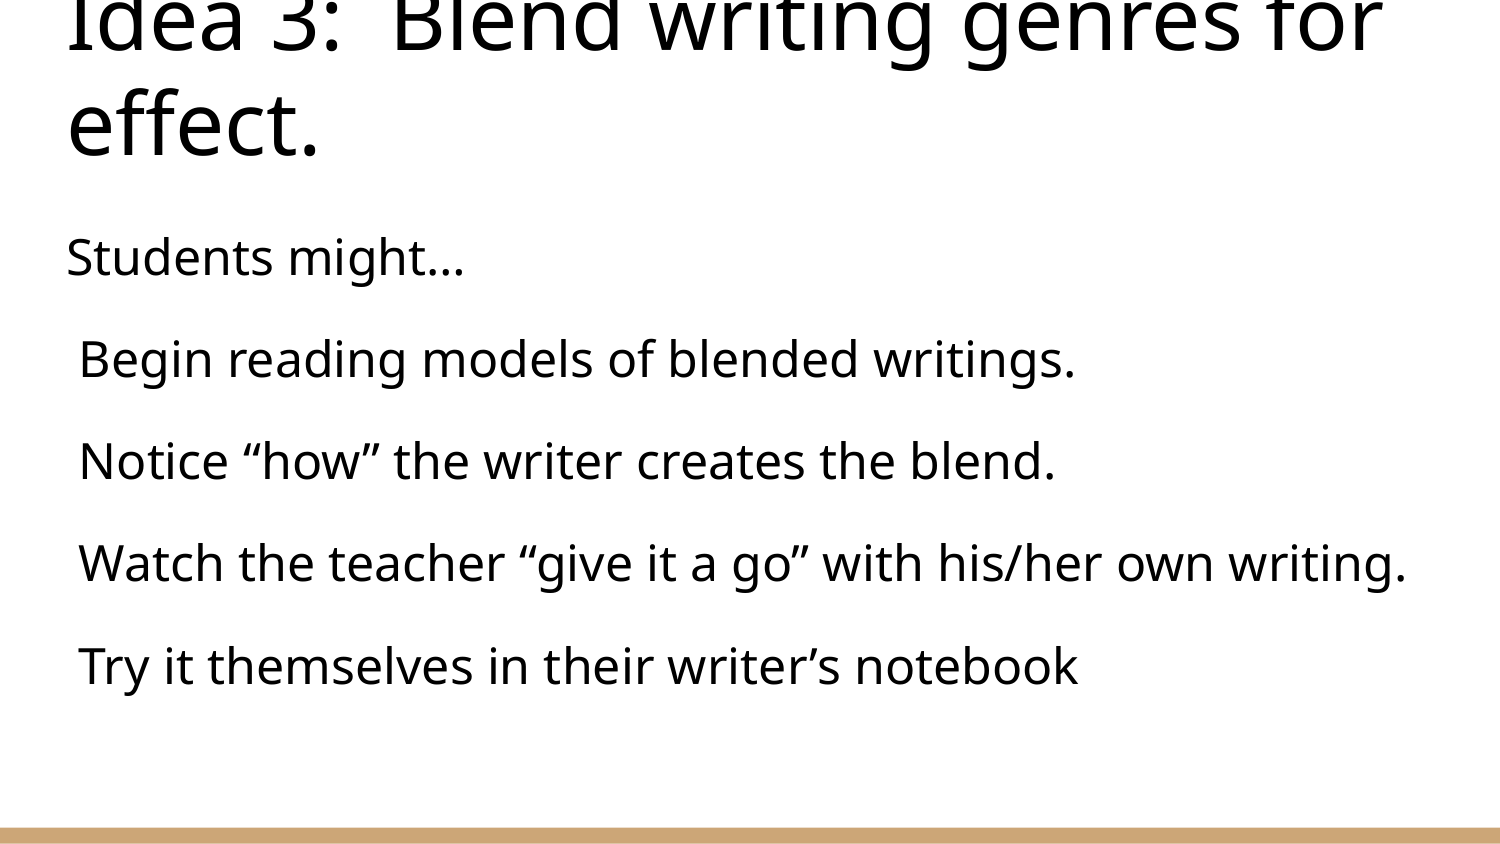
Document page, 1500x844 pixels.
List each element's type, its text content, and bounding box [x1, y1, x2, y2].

title Idea 3: Blend writing genres for effect. [51, 51, 1449, 189]
list Students might… Begin reading models of blended writings. Notice “how” the writer creates the blend. Watch the teacher “give it a go” with his/her own writing. Try it themselves in their writer’s notebook [51, 200, 1449, 752]
